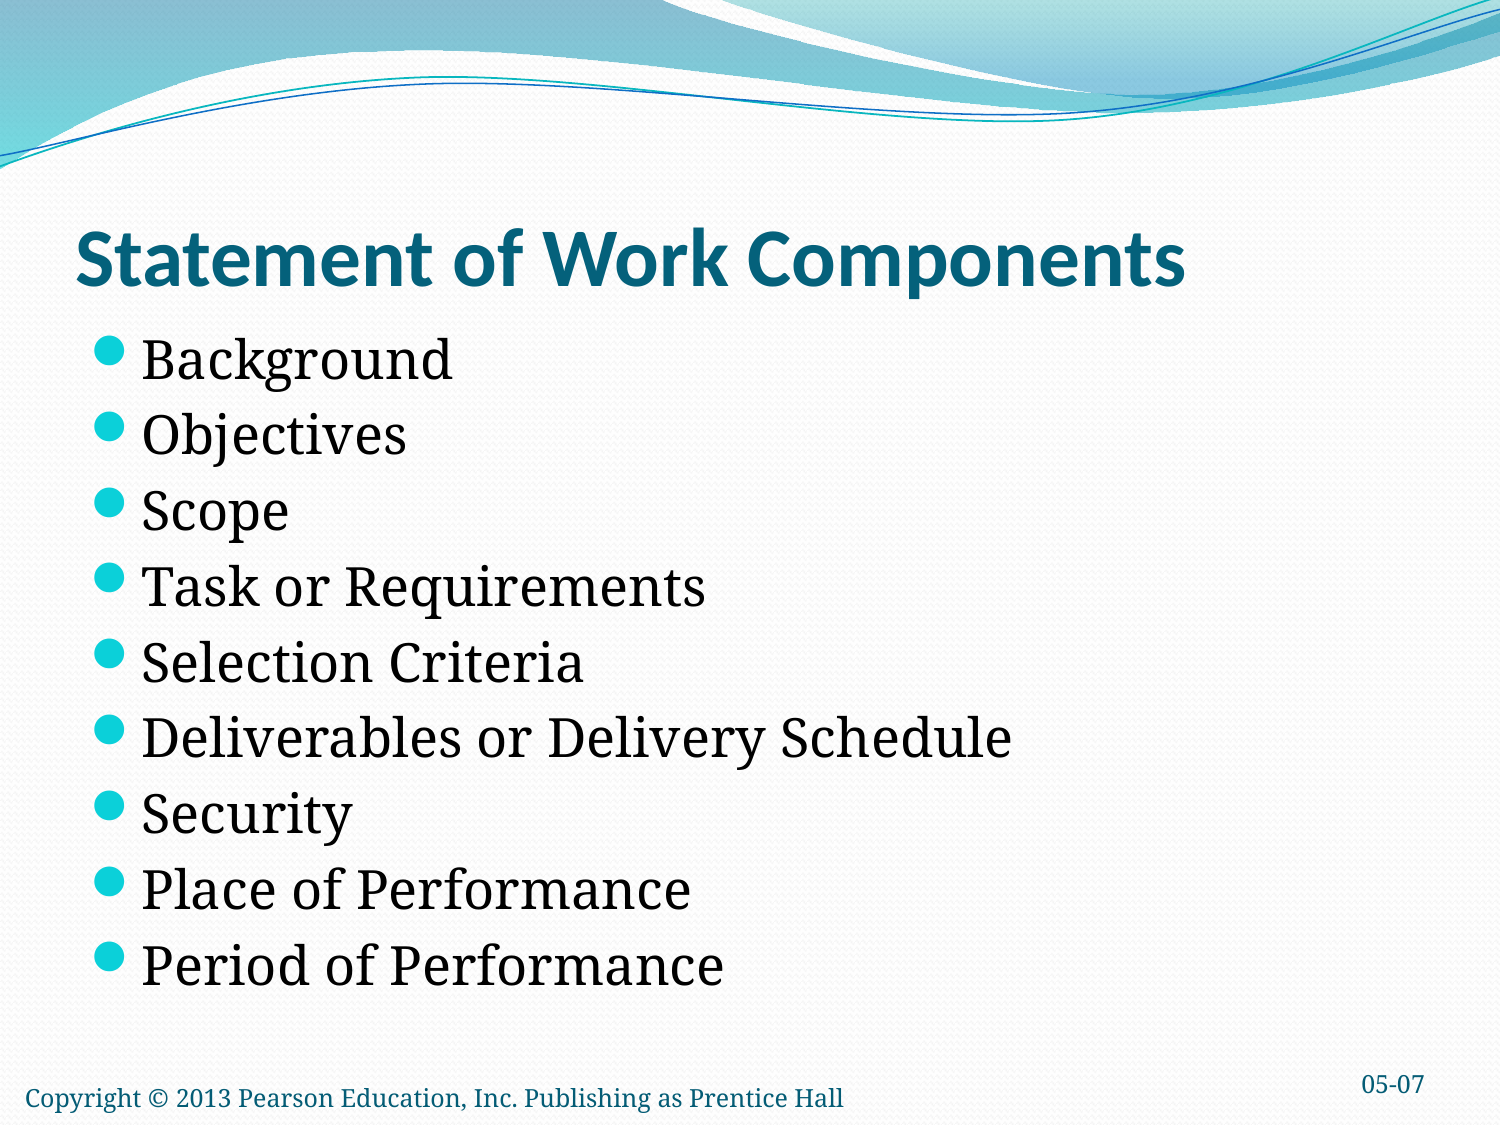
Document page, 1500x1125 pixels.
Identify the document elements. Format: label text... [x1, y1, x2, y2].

slide_number 05-07 [1299, 1042, 1425, 1103]
list Background Objectives Scope Task or Requirements Selection Criteria Deliverables or Delivery Schedule Security Place of Performance Period of Performance [74, 317, 1426, 1038]
title Statement of Work Components [74, 115, 1426, 304]
